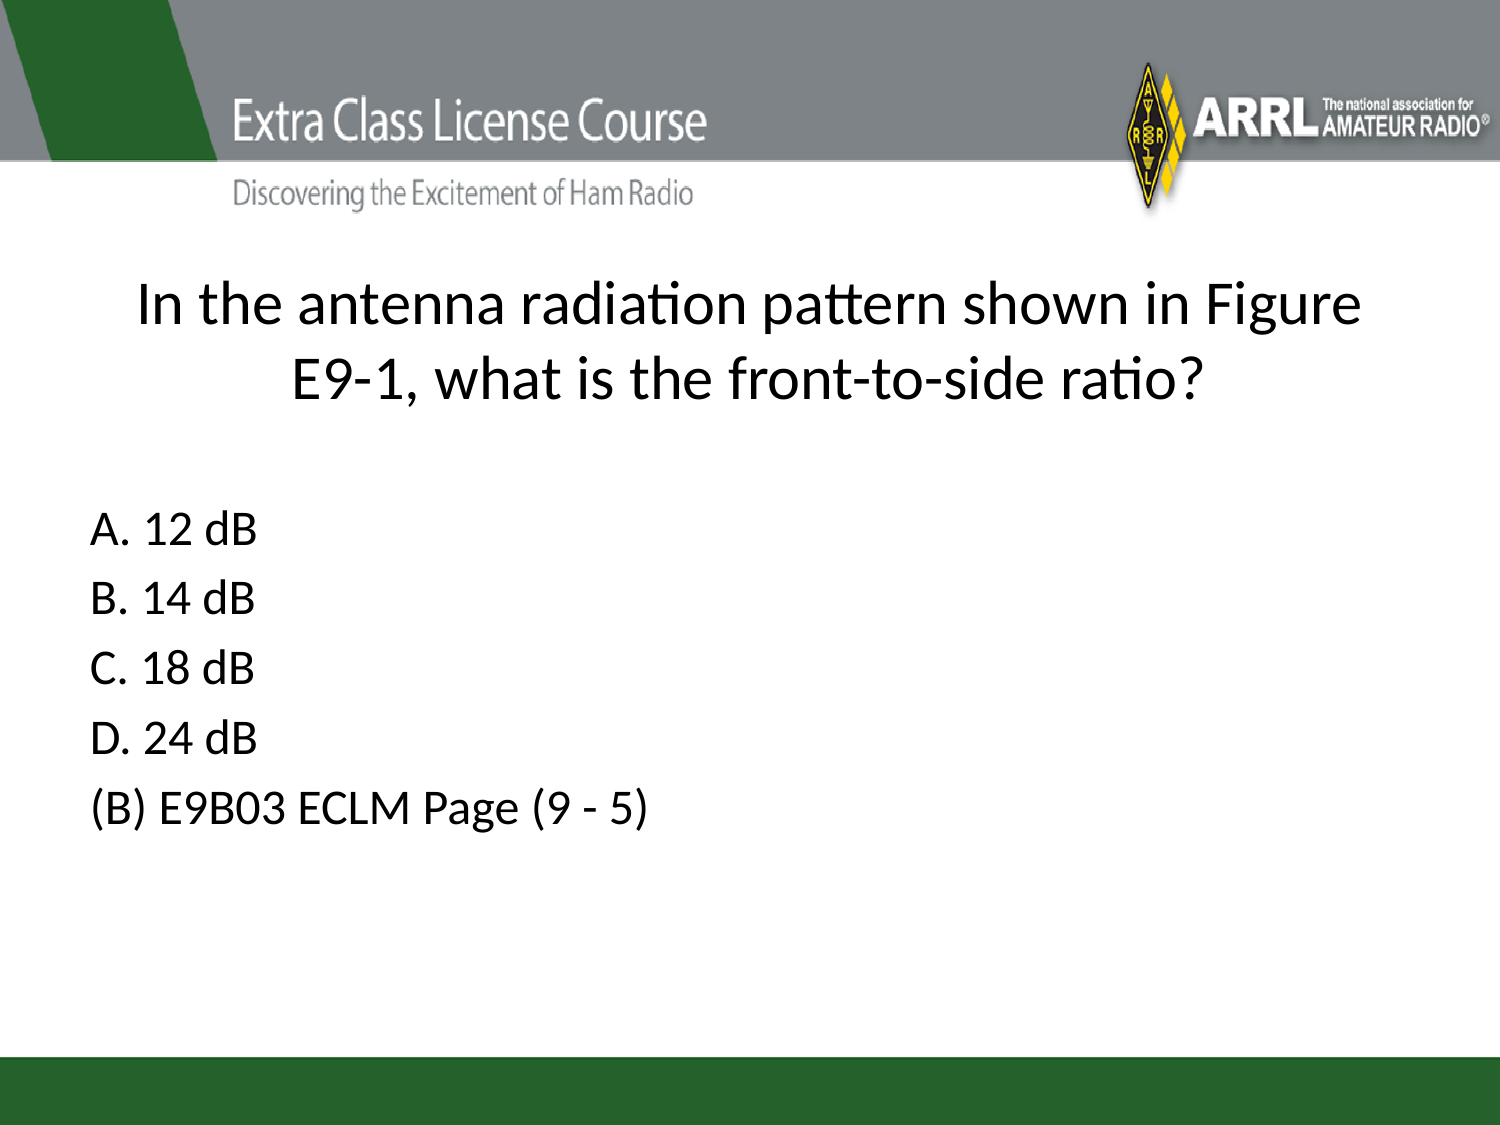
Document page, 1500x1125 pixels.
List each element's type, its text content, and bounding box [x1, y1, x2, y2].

title In the antenna radiation pattern shown in Figure E9-1, what is the front-to-side ratio? [75, 254, 1425, 435]
picture [0, 0, 1500, 1125]
list A. 12 dB B. 14 dB C. 18 dB D. 24 dB (B) E9B03 ECLM Page (9 - 5) [75, 487, 1425, 1005]
